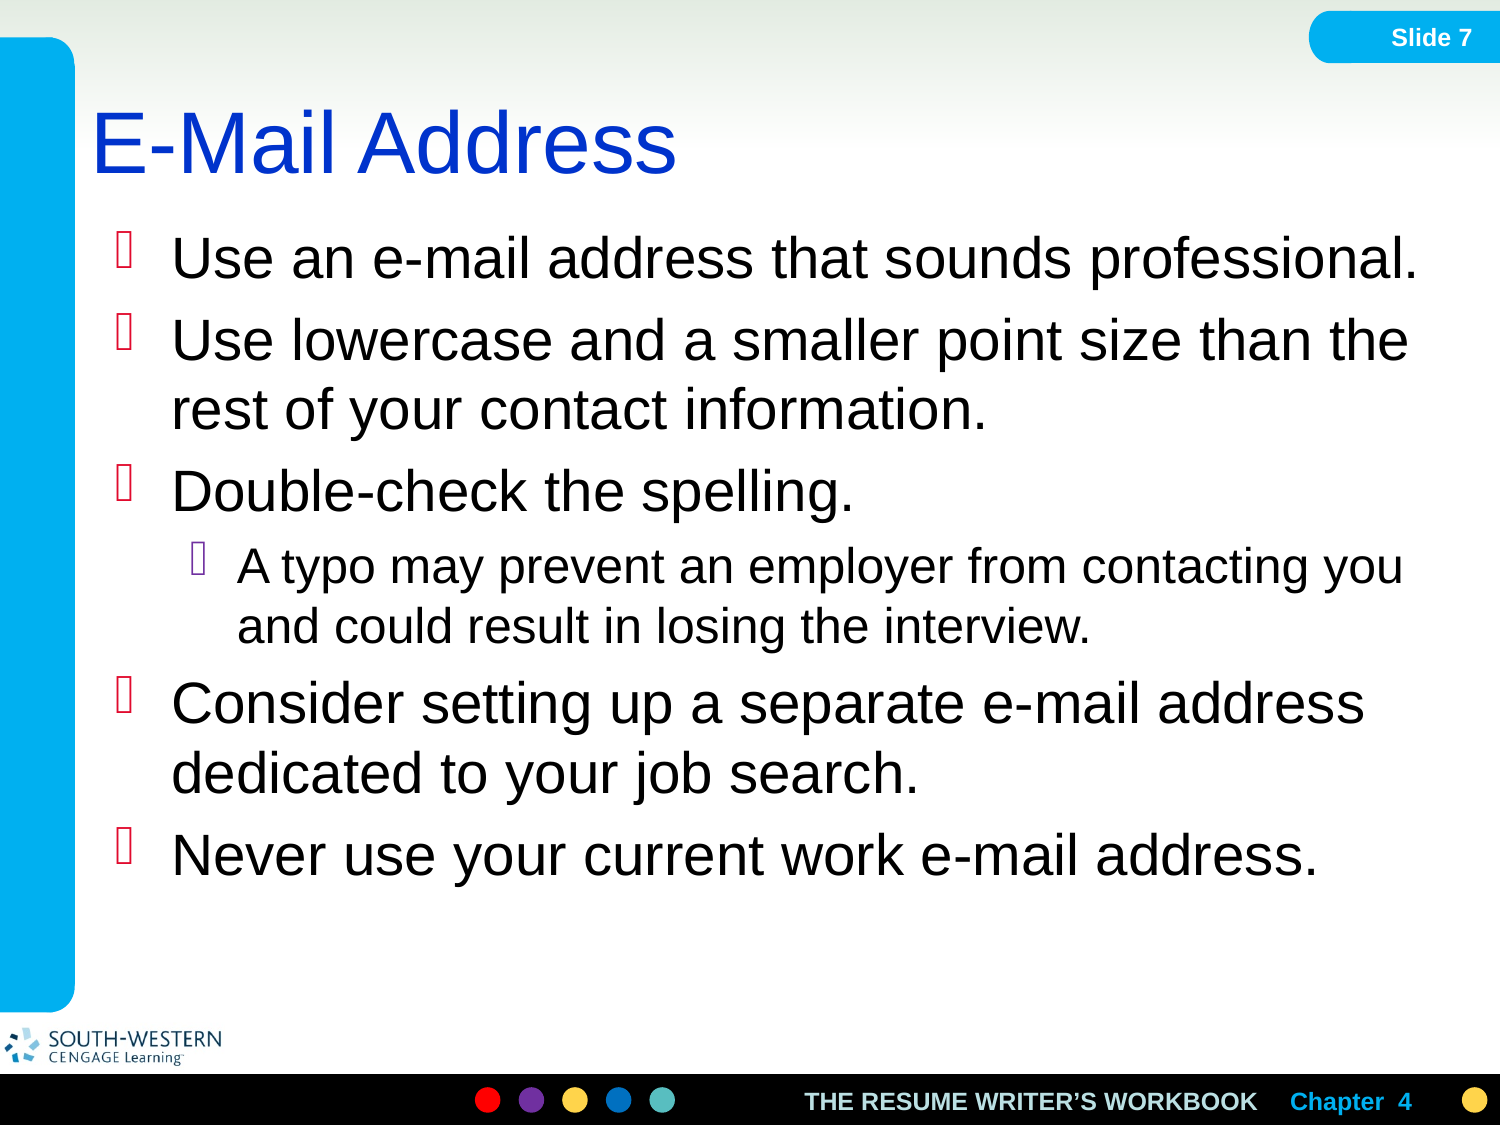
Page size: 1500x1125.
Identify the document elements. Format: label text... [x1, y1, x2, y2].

slide_number Slide 7 [1312, 13, 1488, 93]
title E-Mail Address [74, 44, 1426, 233]
footer Chapter 4 [1274, 1075, 1476, 1125]
list Use an e-mail address that sounds professional. Use lowercase and a smaller point size than the rest of your contact information. Double-check the spelling. A typo may prevent an employer from contacting you and could result in losing the interview. Consider setting up a separate e-mail address dedicated to your job search. Never use your current work e-mail address. [99, 212, 1451, 956]
picture [0, 1022, 225, 1073]
